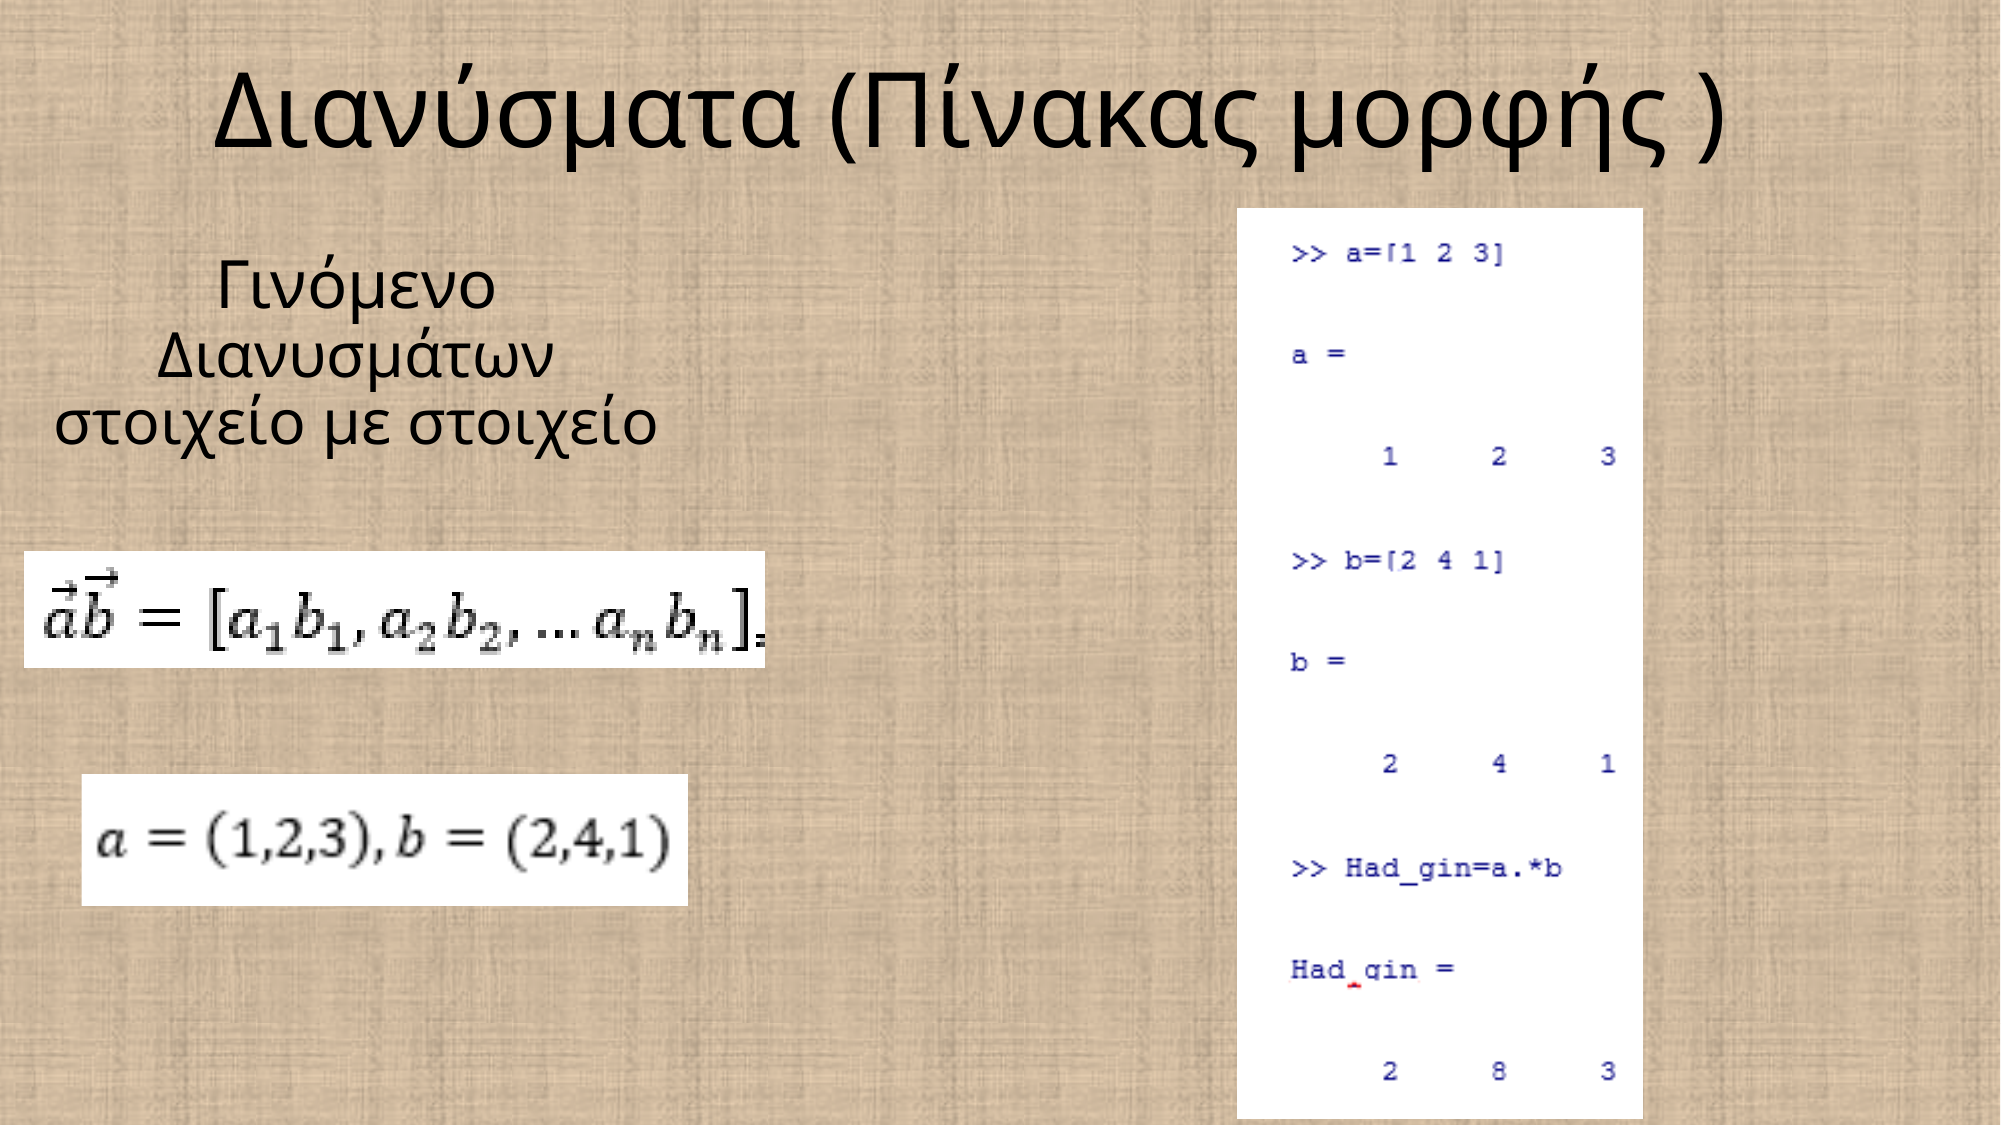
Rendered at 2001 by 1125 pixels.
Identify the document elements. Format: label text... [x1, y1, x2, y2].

picture [24, 551, 765, 670]
picture [81, 774, 690, 906]
picture [1237, 208, 1644, 1119]
text_box Γινόμενο Διανυσμάτων στοιχείο με στοιχείο [24, 293, 690, 466]
